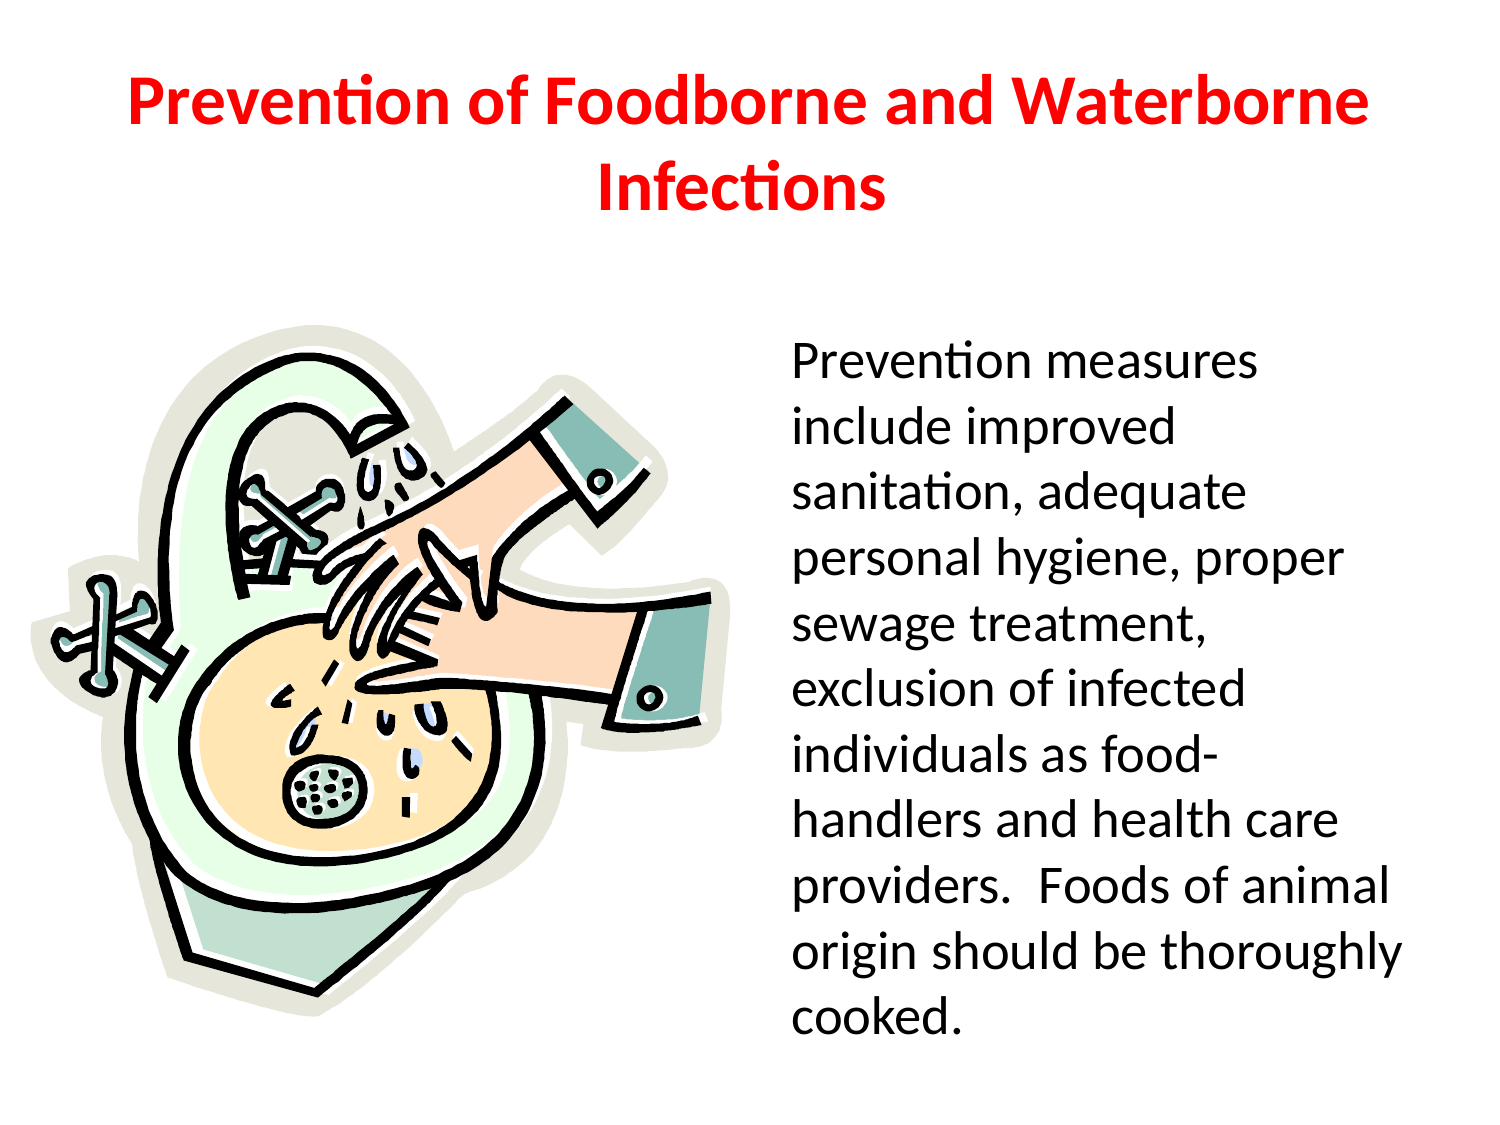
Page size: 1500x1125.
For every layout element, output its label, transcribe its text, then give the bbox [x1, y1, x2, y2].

list Prevention measures include improved sanitation, adequate personal hygiene, proper sewage treatment, exclusion of infected individuals as food-handlers and health care providers. Foods of animal origin should be thoroughly cooked. [726, 316, 1421, 1059]
title Prevention of Foodborne and Waterborne Infections [75, 45, 1425, 233]
picture [23, 316, 739, 1026]
